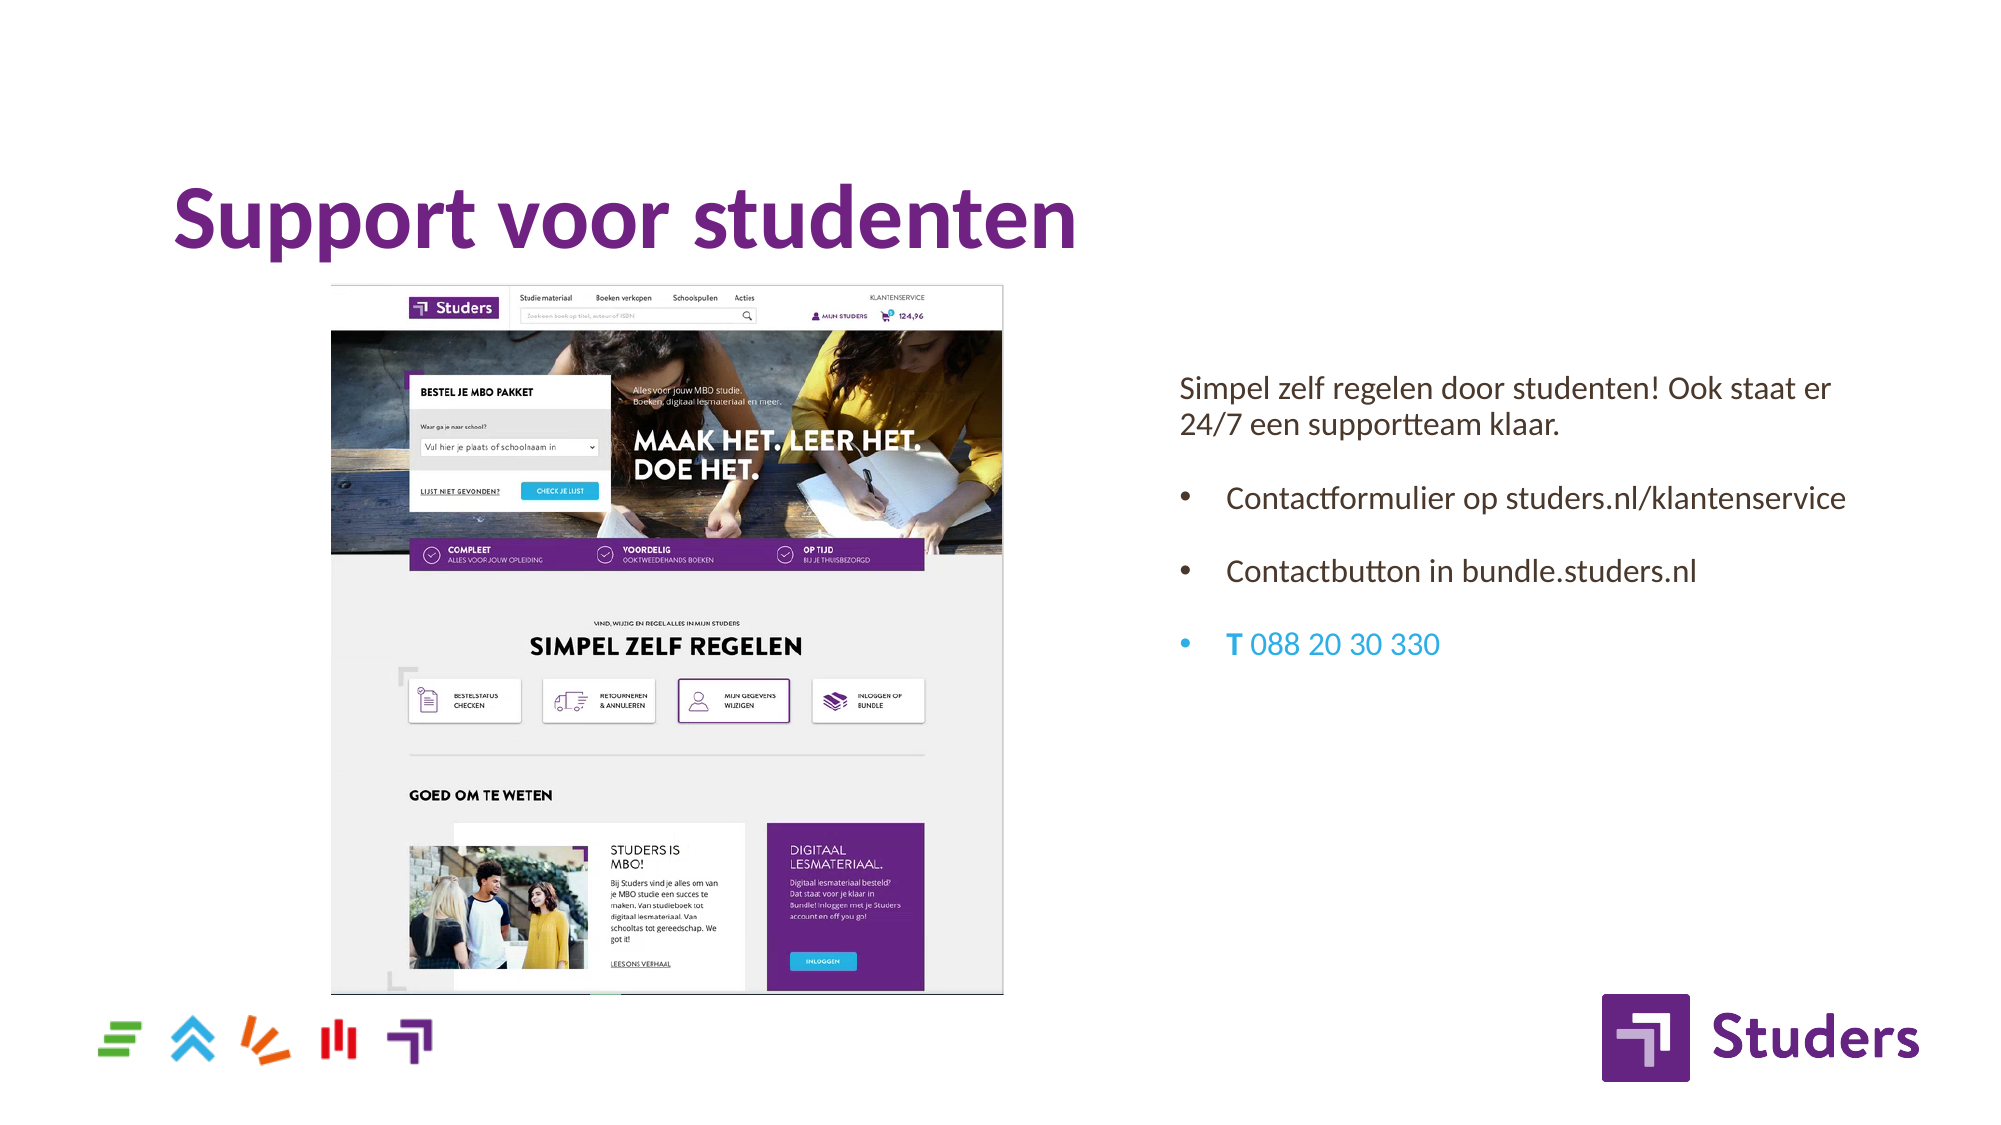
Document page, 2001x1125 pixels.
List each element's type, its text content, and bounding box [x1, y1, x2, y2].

list Simpel zelf regelen door studenten! Ook staat er 24/7 een supportteam klaar. Contactformulier op studers.nl/klantenservice Contactbutton in bundle.studers.nl T 088 20 30 330 [1164, 363, 1875, 976]
title Support voor studenten [173, 147, 1827, 290]
picture [1602, 994, 1940, 1082]
picture [91, 283, 1004, 1106]
